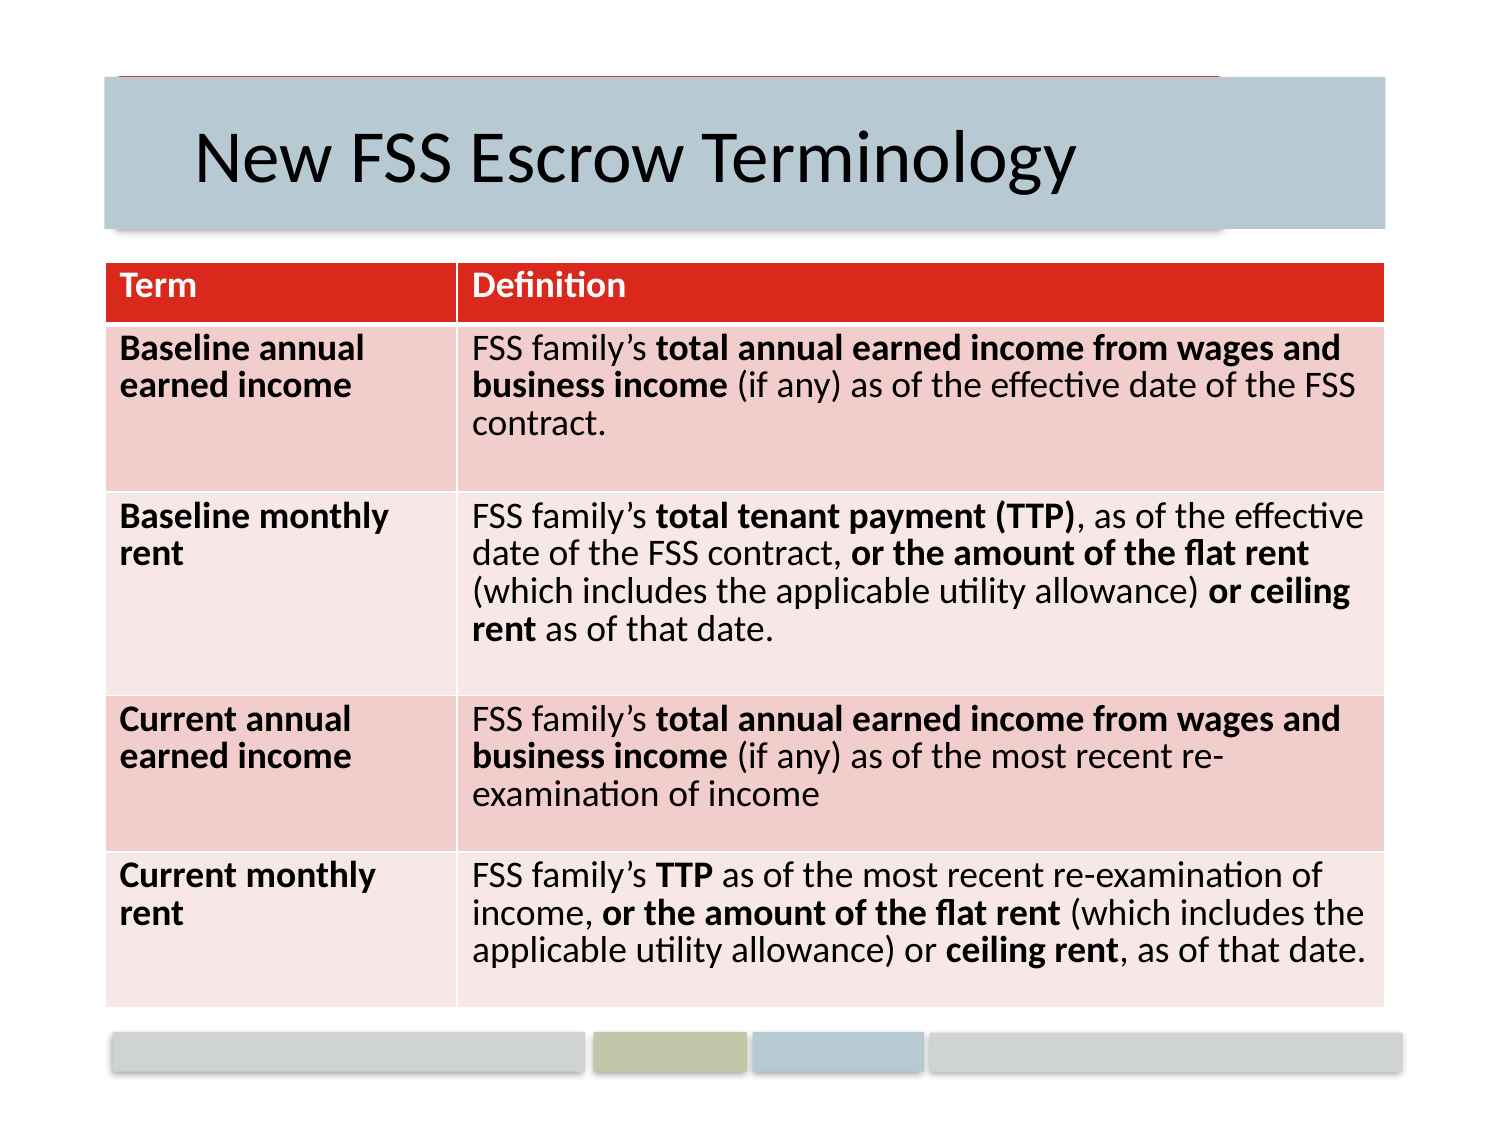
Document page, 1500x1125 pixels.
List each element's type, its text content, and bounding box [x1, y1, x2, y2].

text_box New FSS Escrow Terminology [104, 76, 1386, 229]
table_header Term [106, 263, 456, 322]
table_cell Current annual earned income [106, 696, 456, 851]
table_cell FSS family’s TTP as of the most recent re-examination of income, or the amount of the flat rent (which includes the applicable utility allowance) or ceiling rent, as of that date. [458, 853, 1384, 1007]
table_header Definition [458, 263, 1384, 322]
table_cell Current monthly rent [106, 853, 456, 1007]
table_cell FSS family’s total tenant payment (TTP), as of the effective date of the FSS contract, or the amount of the flat rent (which includes the applicable utility allowance) or ceiling rent as of that date. [458, 493, 1384, 695]
table_cell FSS family’s total annual earned income from wages and business income (if any) as of the most recent re-examination of income [458, 696, 1384, 851]
table_cell FSS family’s total annual earned income from wages and business income (if any) as of the effective date of the FSS contract. [458, 327, 1384, 491]
table_cell Baseline annual earned income [106, 327, 456, 491]
table_cell Baseline monthly rent [106, 493, 456, 695]
